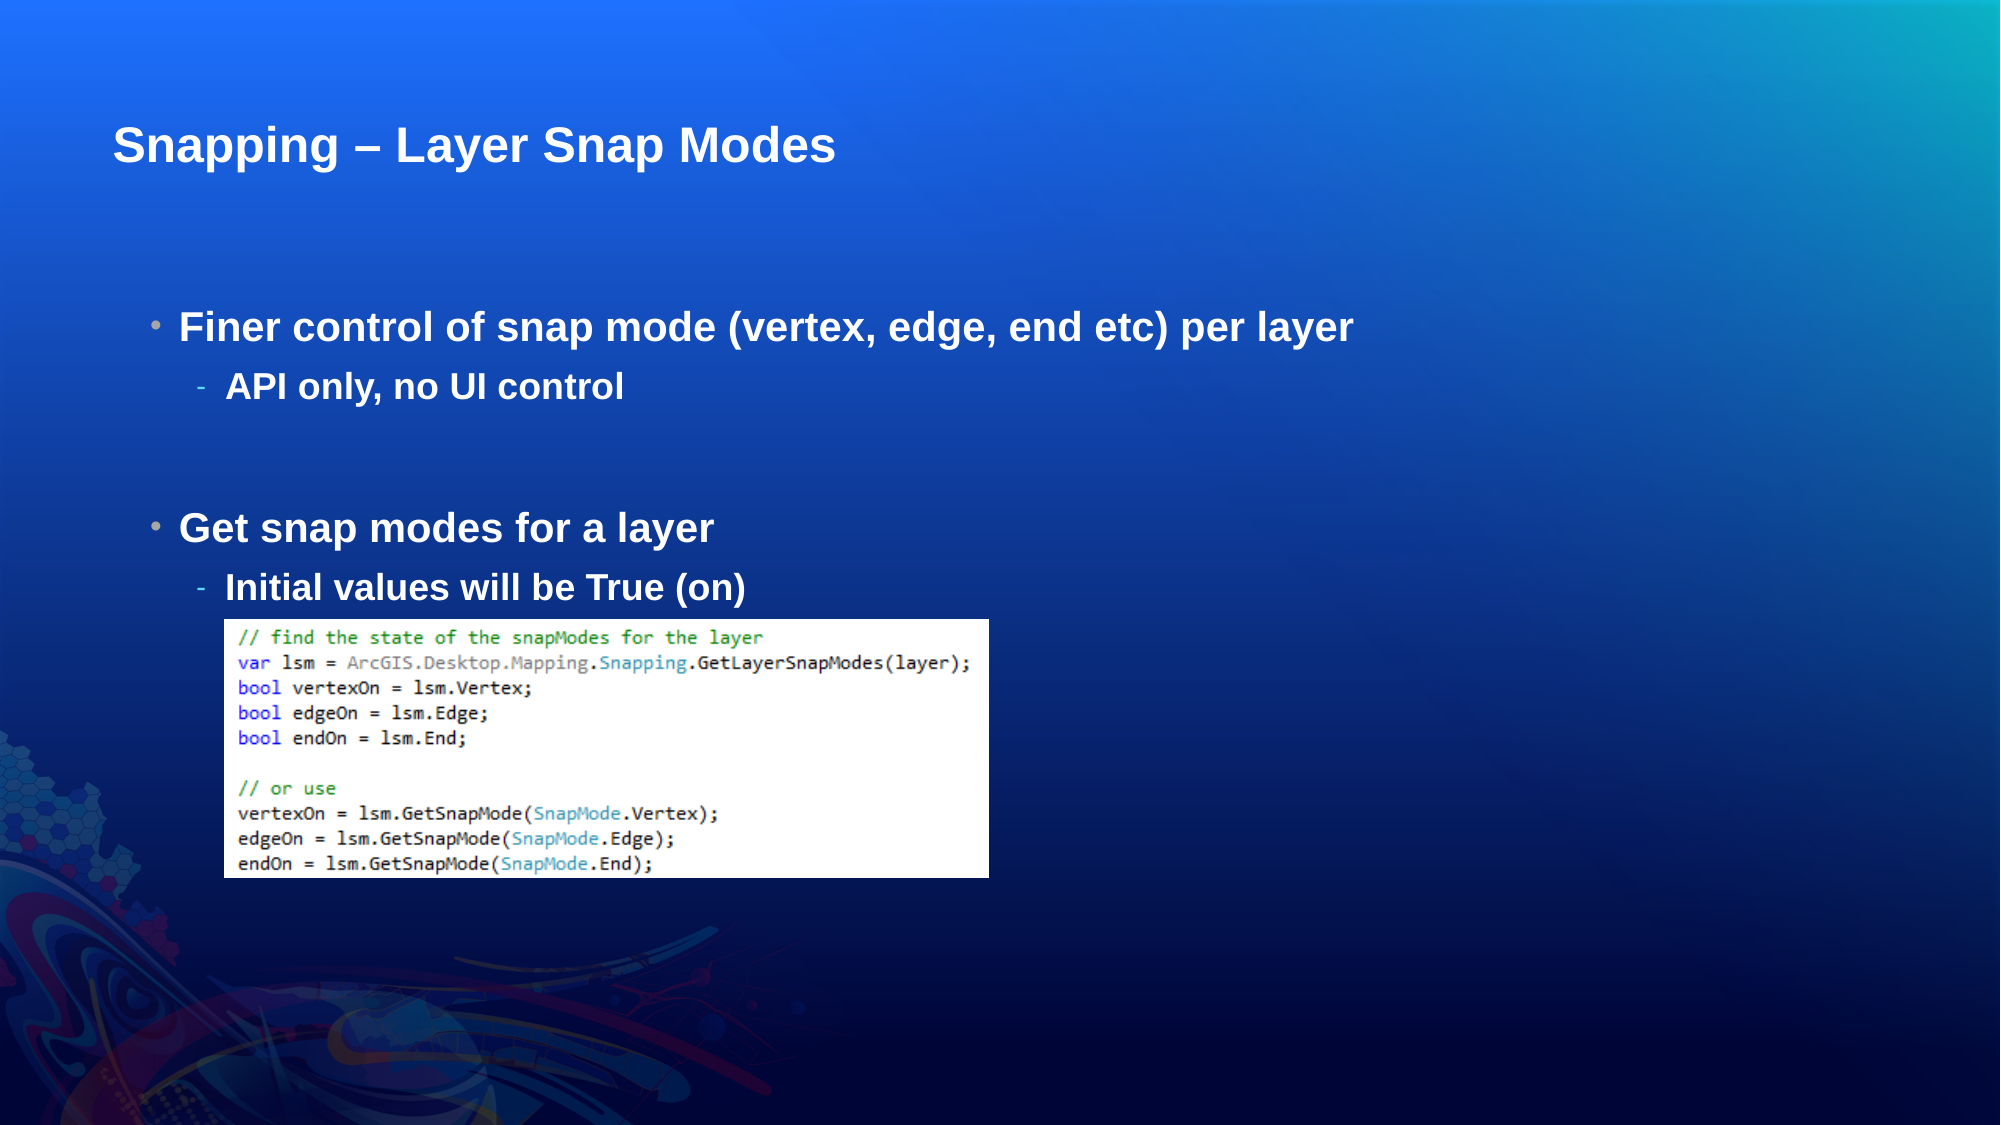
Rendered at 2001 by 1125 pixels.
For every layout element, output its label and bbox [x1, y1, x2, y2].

picture [224, 619, 990, 878]
text_box [0, 0, 2000, 1125]
